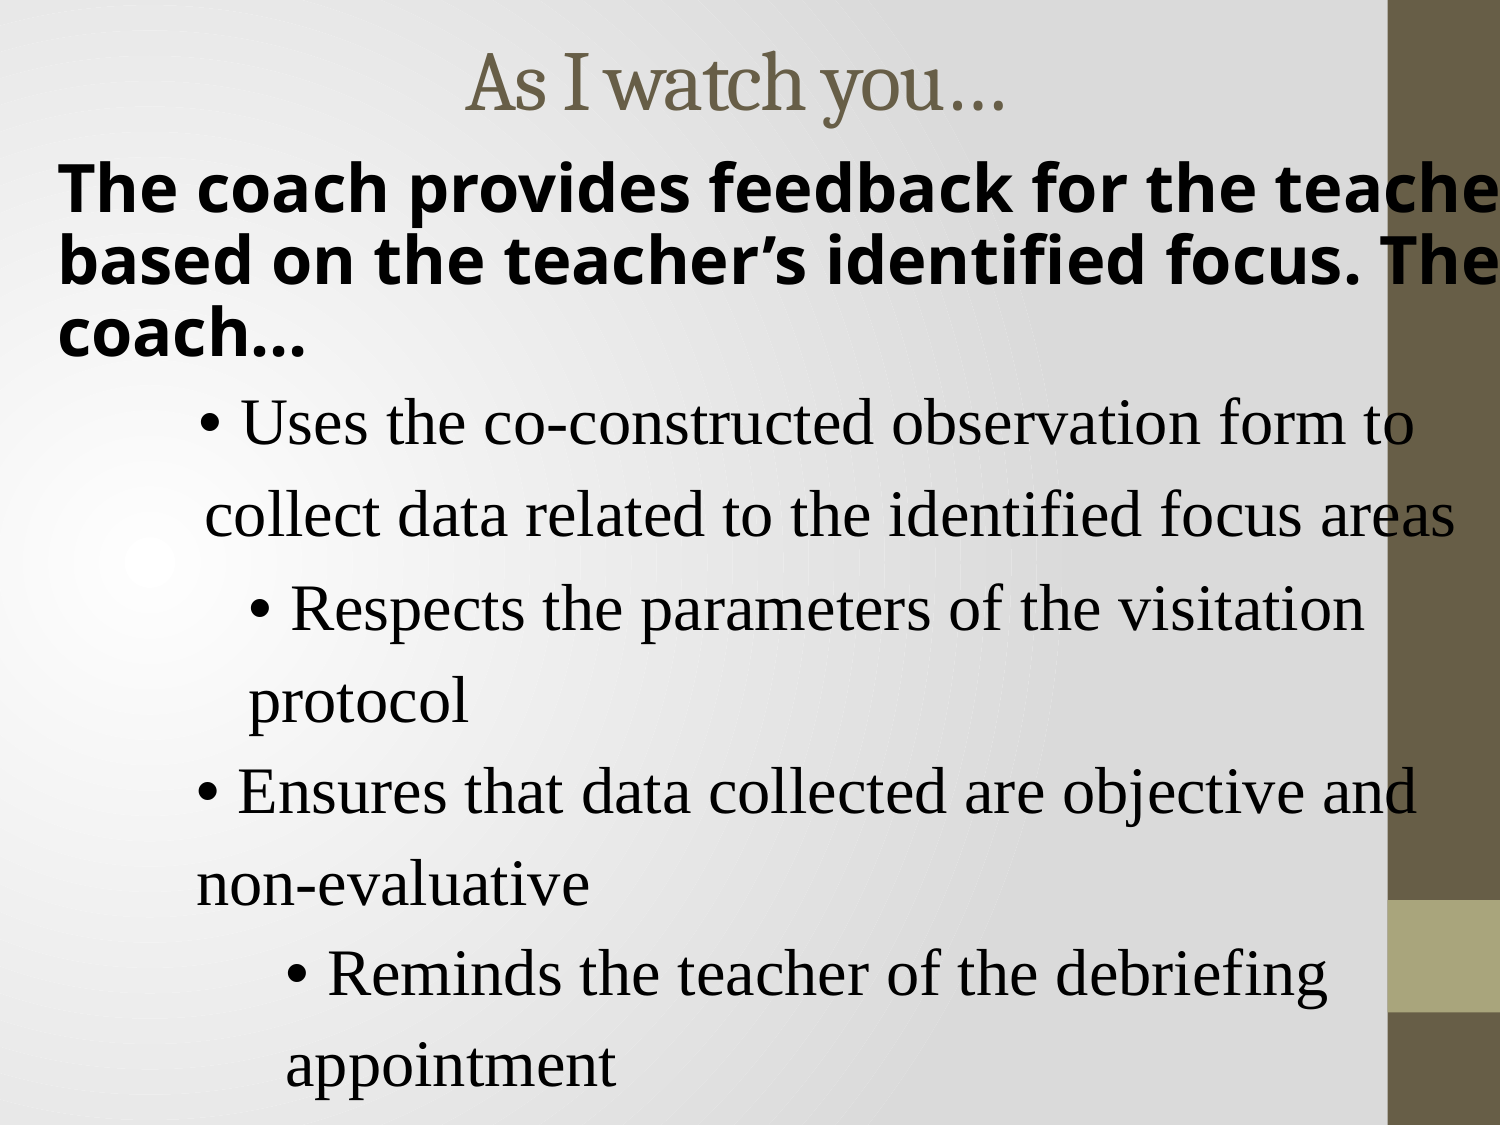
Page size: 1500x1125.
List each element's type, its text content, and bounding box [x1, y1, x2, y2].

text_box • Respects the parameters of the visitation protocol [248, 552, 1369, 735]
text_box • Reminds the teacher of the debriefing appointment [285, 916, 1332, 1125]
text_box The coach provides feedback for the teacher based on the teacher’s identified focus. The coach… [57, 154, 1500, 442]
text_box • Ensures that data collected are objective and non-evaluative [195, 735, 1421, 1011]
text_box • Uses the co-constructed observation form to [198, 381, 1419, 535]
text_box As I watch you… [465, 41, 1009, 154]
text_box collect data related to the identified focus areas [204, 472, 1460, 627]
